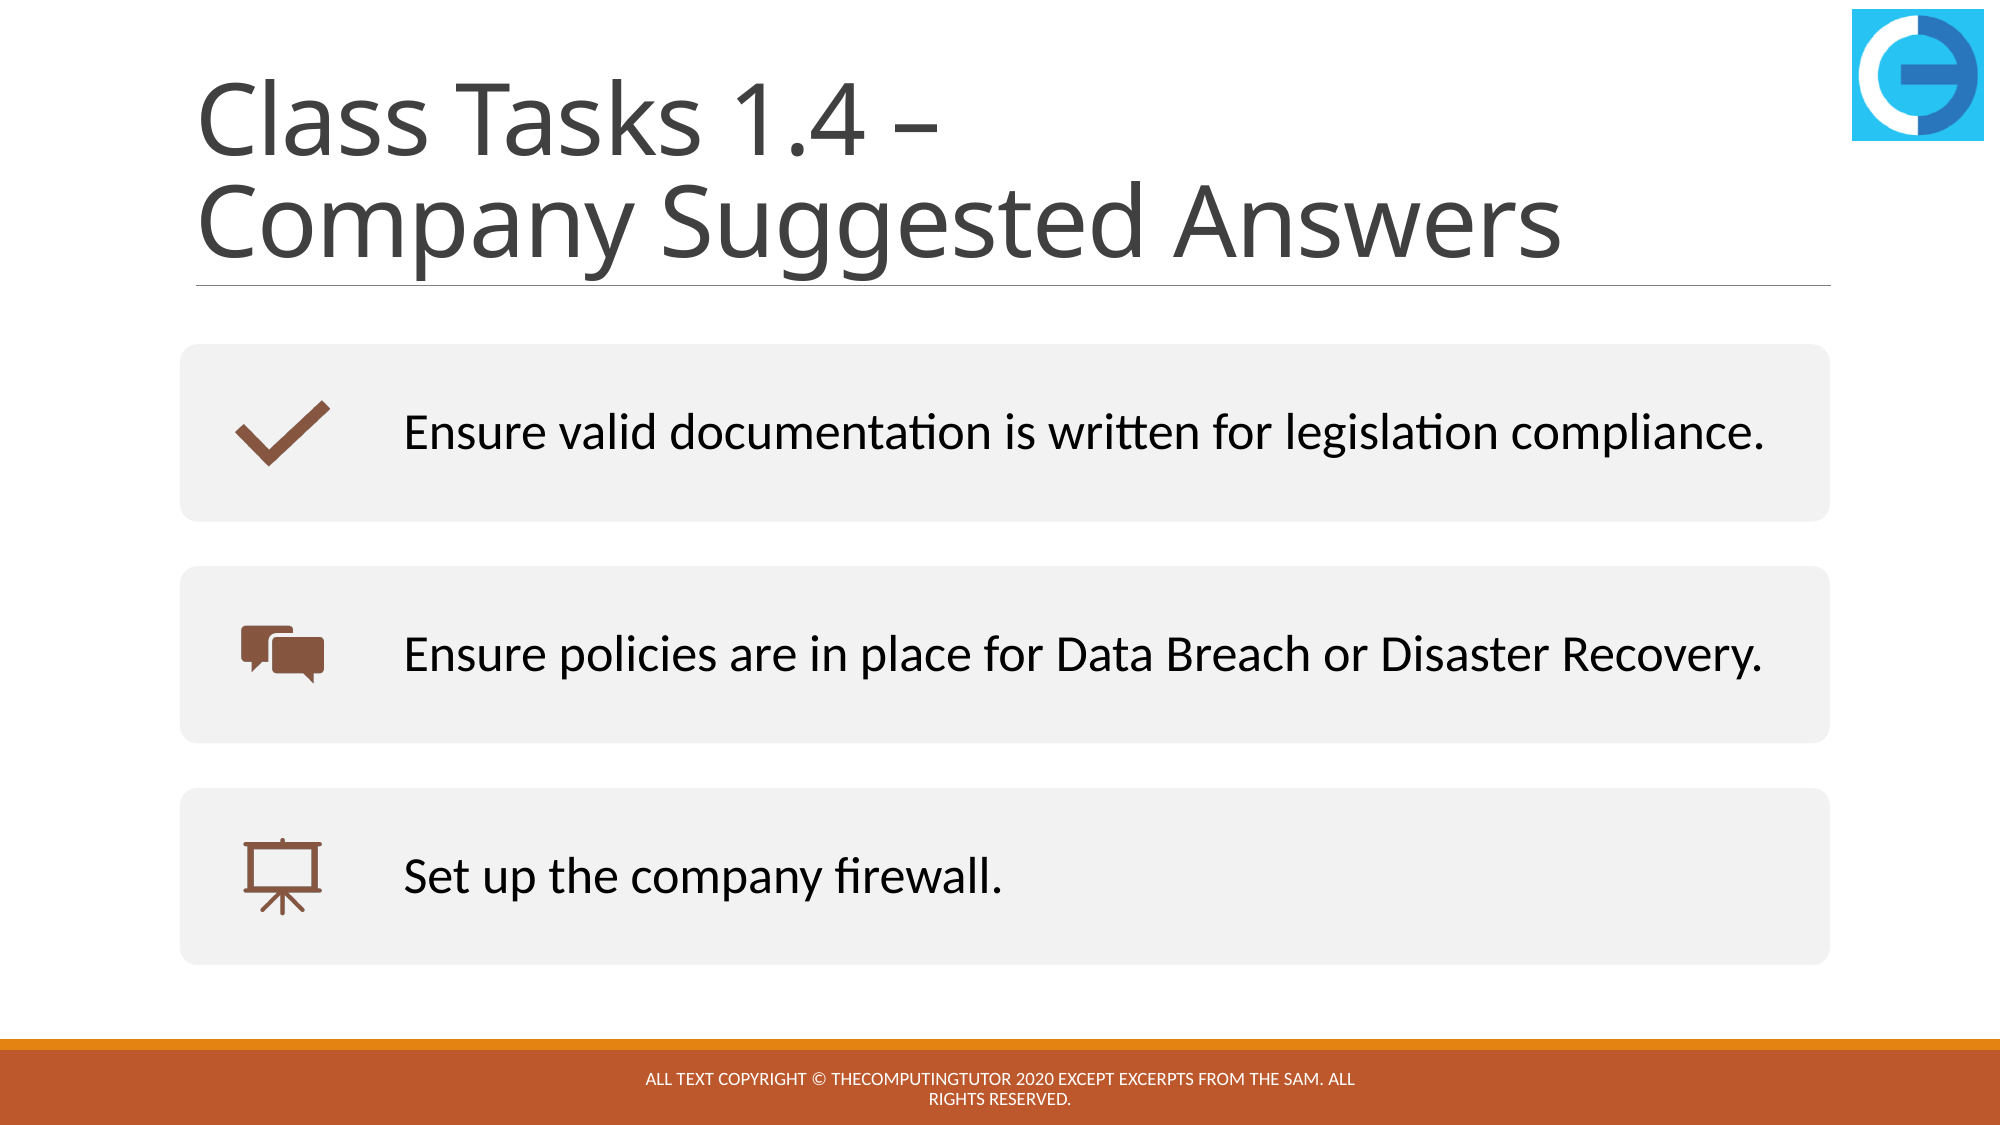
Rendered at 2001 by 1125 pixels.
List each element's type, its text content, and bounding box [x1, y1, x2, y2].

title Class Tasks 1.4 – Company Suggested Answers [180, 47, 1830, 285]
picture [1852, 9, 1984, 141]
footer All text copyright © TheComputingTutor 2020 except excerpts from the SAM. All rights Reserved. [604, 1059, 1396, 1120]
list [179, 343, 1831, 966]
